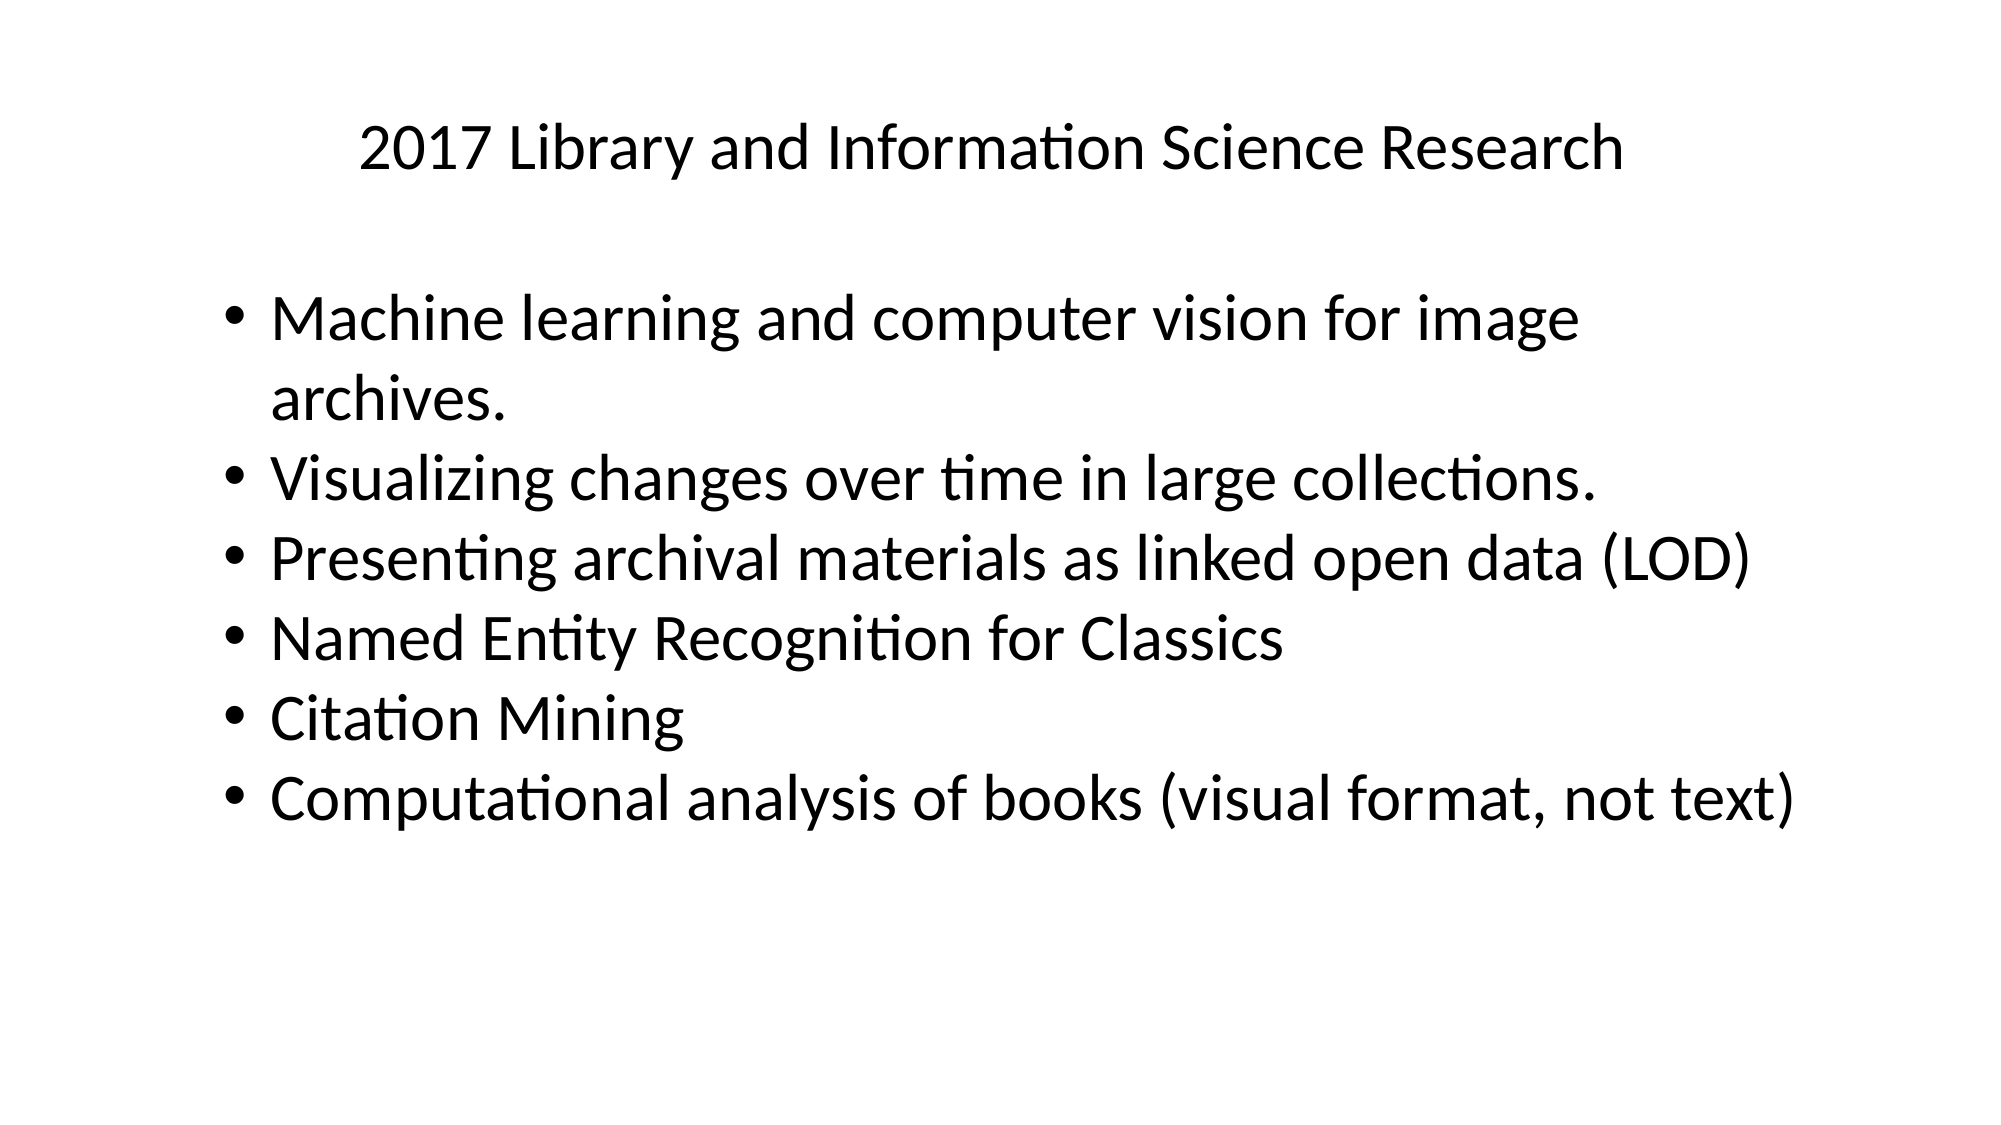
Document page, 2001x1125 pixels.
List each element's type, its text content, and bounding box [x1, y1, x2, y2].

text_box Machine learning and computer vision for image archives. Visualizing changes over time in large collections. Presenting archival materials as linked open data (LOD) Named Entity Recognition for Classics Citation Mining Computational analysis of books (visual format, not text) [208, 266, 1822, 1002]
text_box 2017 Library and Information Science Research [343, 95, 1686, 191]
